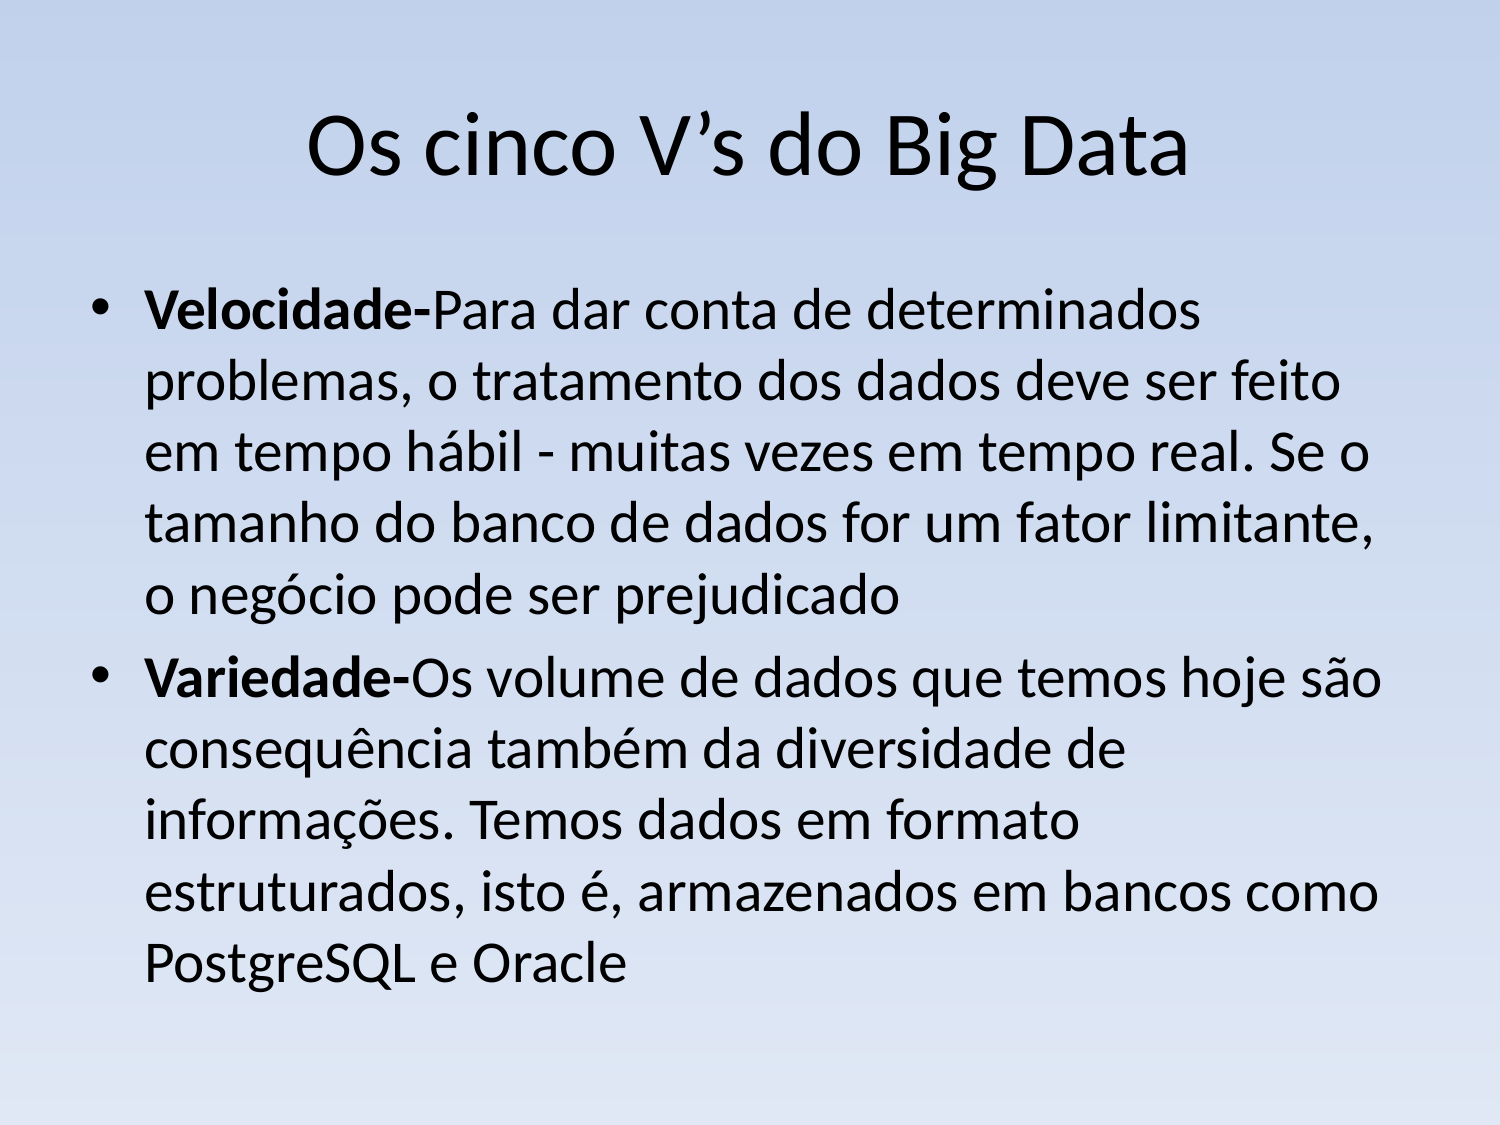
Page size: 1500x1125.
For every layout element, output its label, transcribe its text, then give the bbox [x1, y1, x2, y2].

list Velocidade-Para dar conta de determinados problemas, o tratamento dos dados deve ser feito em tempo hábil - muitas vezes em tempo real. Se o tamanho do banco de dados for um fator limitante, o negócio pode ser prejudicado Variedade-Os volume de dados que temos hoje são consequência também da diversidade de informações. Temos dados em formato estruturados, isto é, armazenados em bancos como PostgreSQL e Oracle [75, 262, 1425, 1005]
title Os cinco V’s do Big Data [75, 45, 1425, 233]
